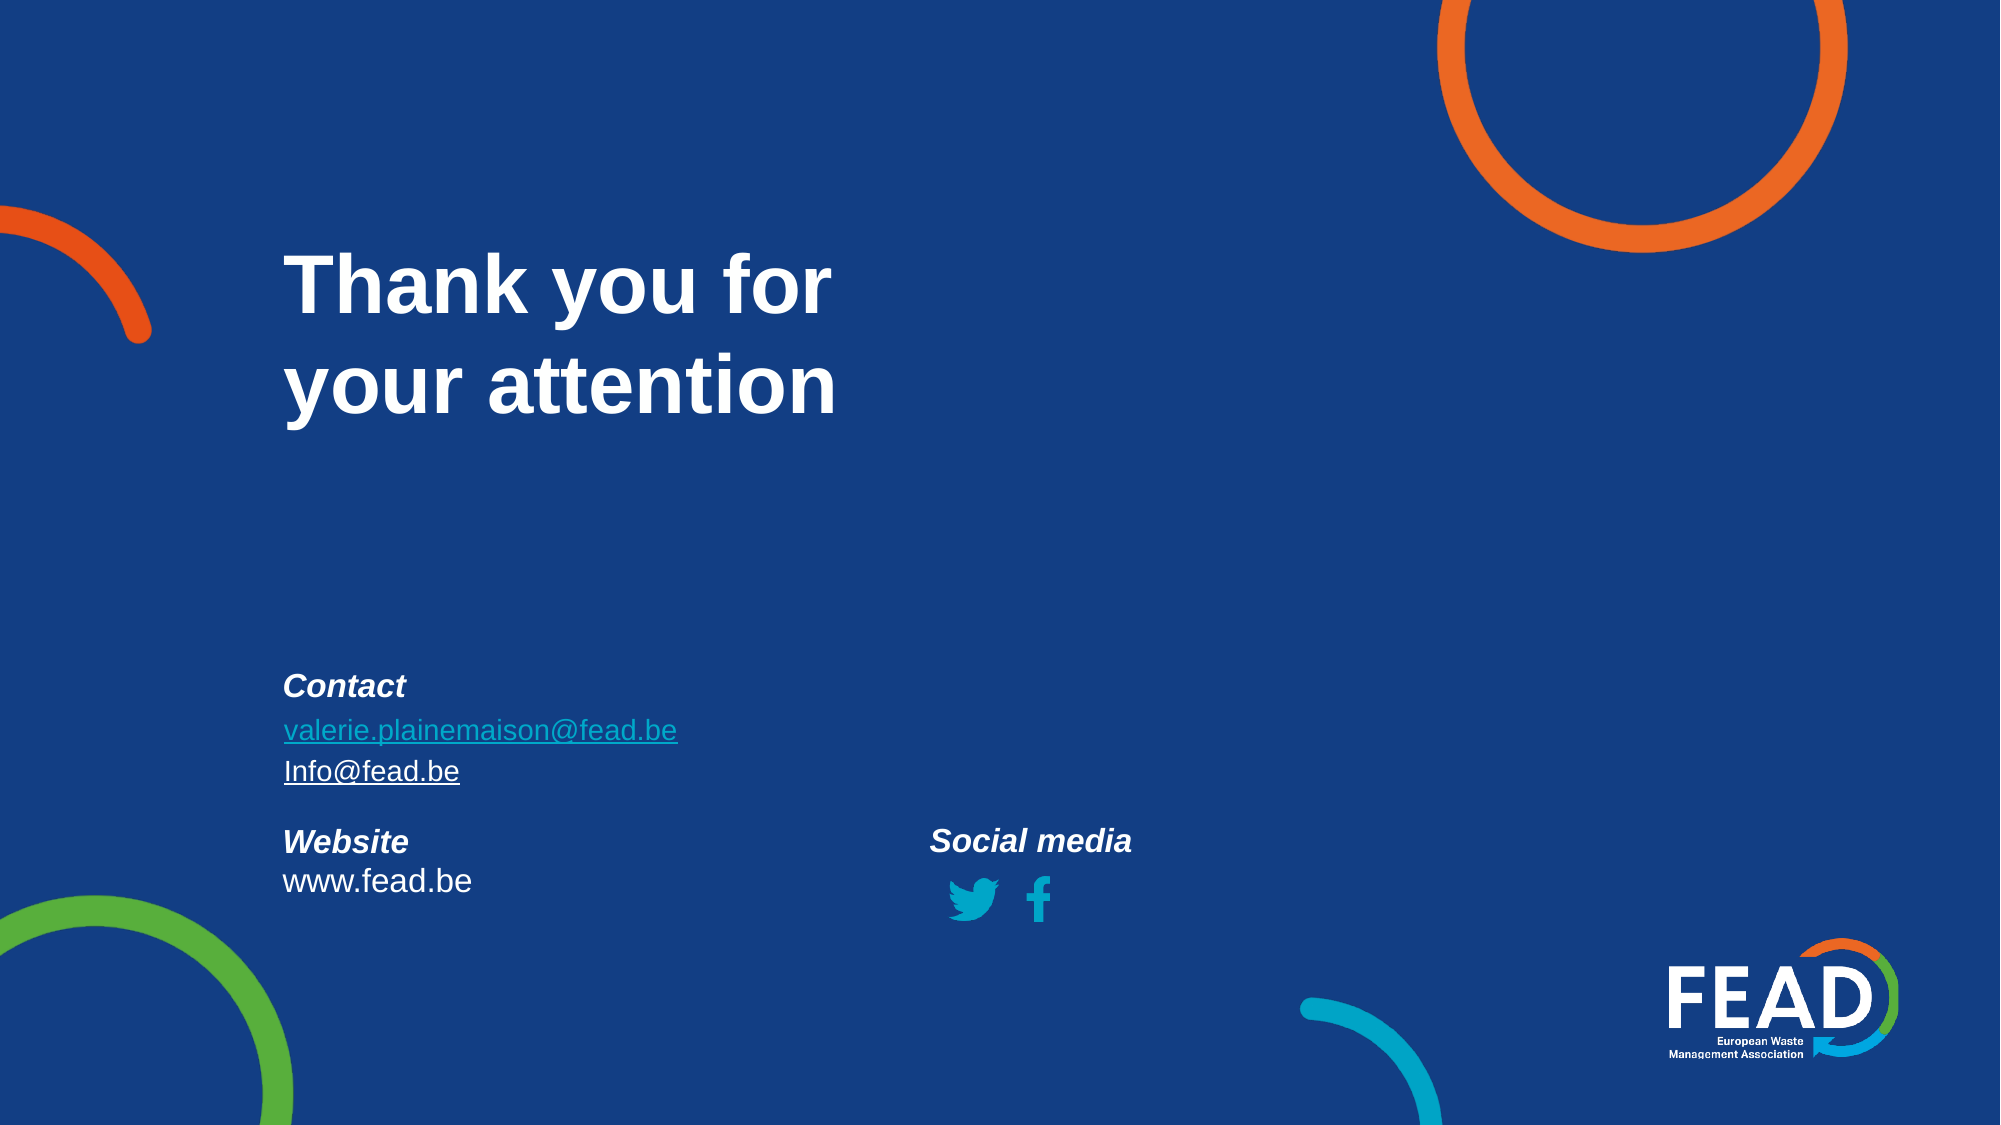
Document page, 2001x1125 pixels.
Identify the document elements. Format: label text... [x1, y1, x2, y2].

picture [1669, 938, 1899, 1059]
picture [1302, 999, 1440, 1125]
picture [0, 887, 300, 1125]
picture [1426, 0, 1857, 262]
text_box Thank you for your attention [268, 222, 1269, 438]
picture [947, 878, 999, 920]
picture [0, 201, 154, 346]
text_box valerie.plainemaison@fead.be Info@fead.be [268, 704, 1269, 795]
text_box Contact [267, 656, 1268, 712]
text_box Social media [914, 812, 1162, 867]
picture [1026, 876, 1051, 922]
picture [1240, 993, 1514, 1125]
text_box Website www.fead.be [267, 812, 1268, 907]
